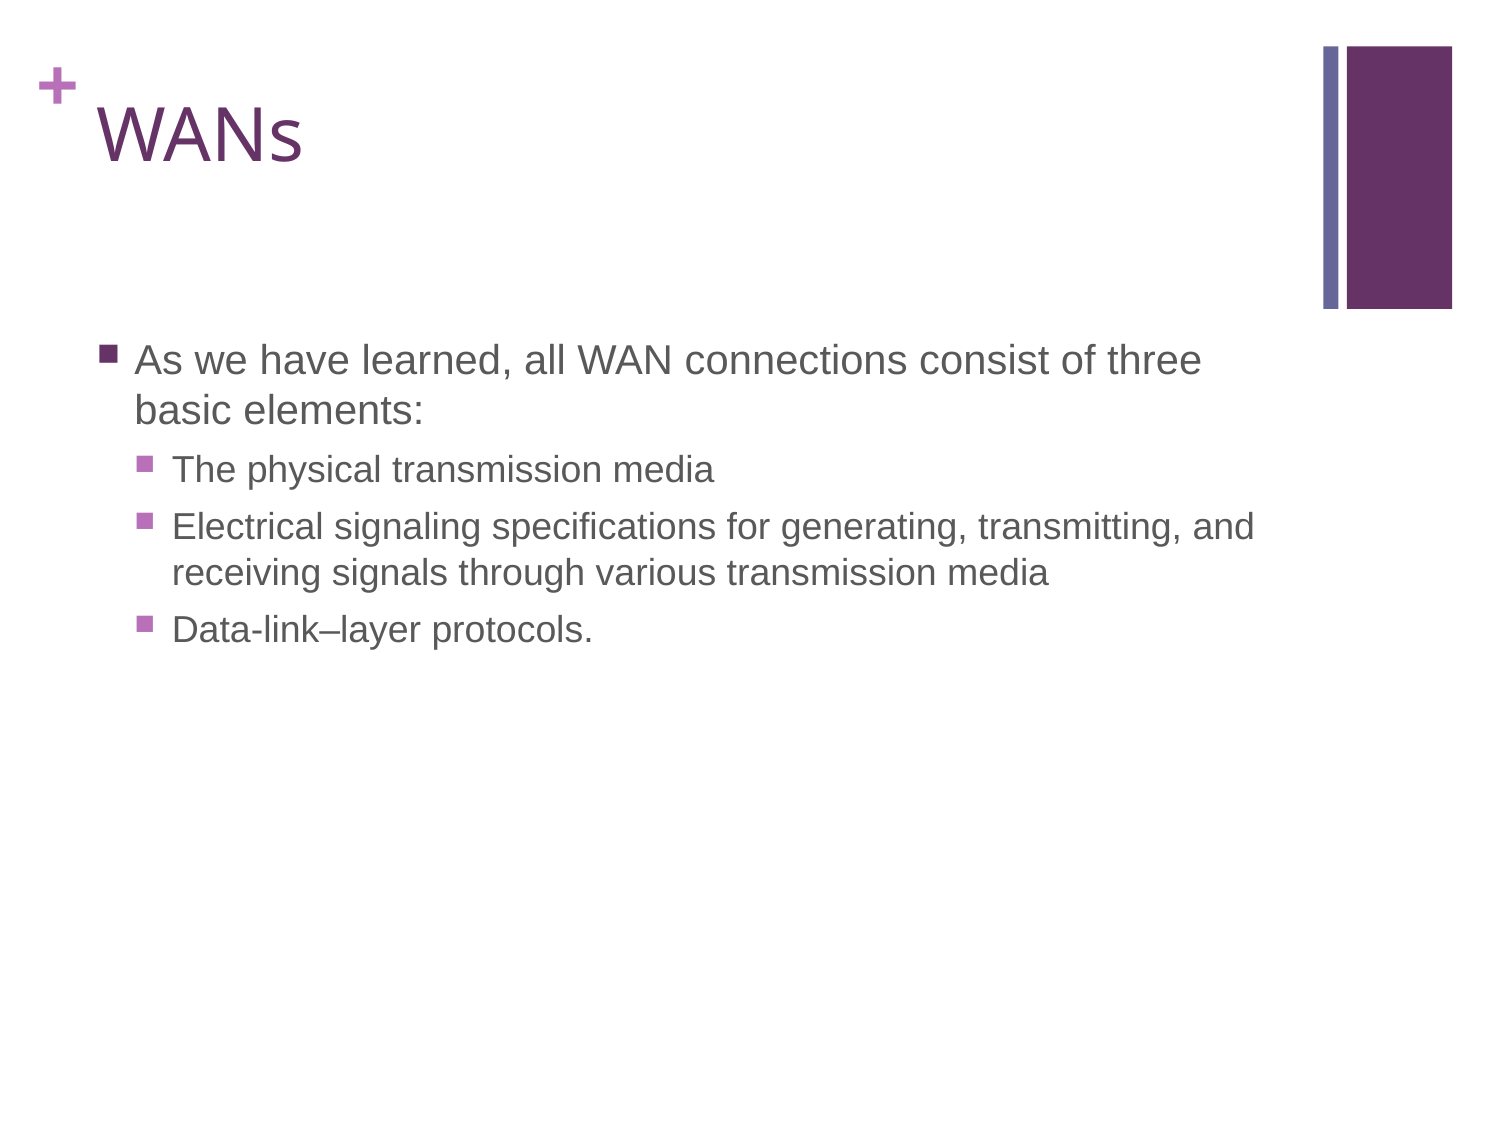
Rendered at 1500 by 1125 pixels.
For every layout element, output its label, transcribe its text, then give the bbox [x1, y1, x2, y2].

list As we have learned, all WAN connections consist of three basic elements: The physical transmission media Electrical signaling specifications for generating, transmitting, and receiving signals through various transmission media Data-link–layer protocols. [81, 324, 1322, 1005]
title WANs [81, 79, 1322, 263]
